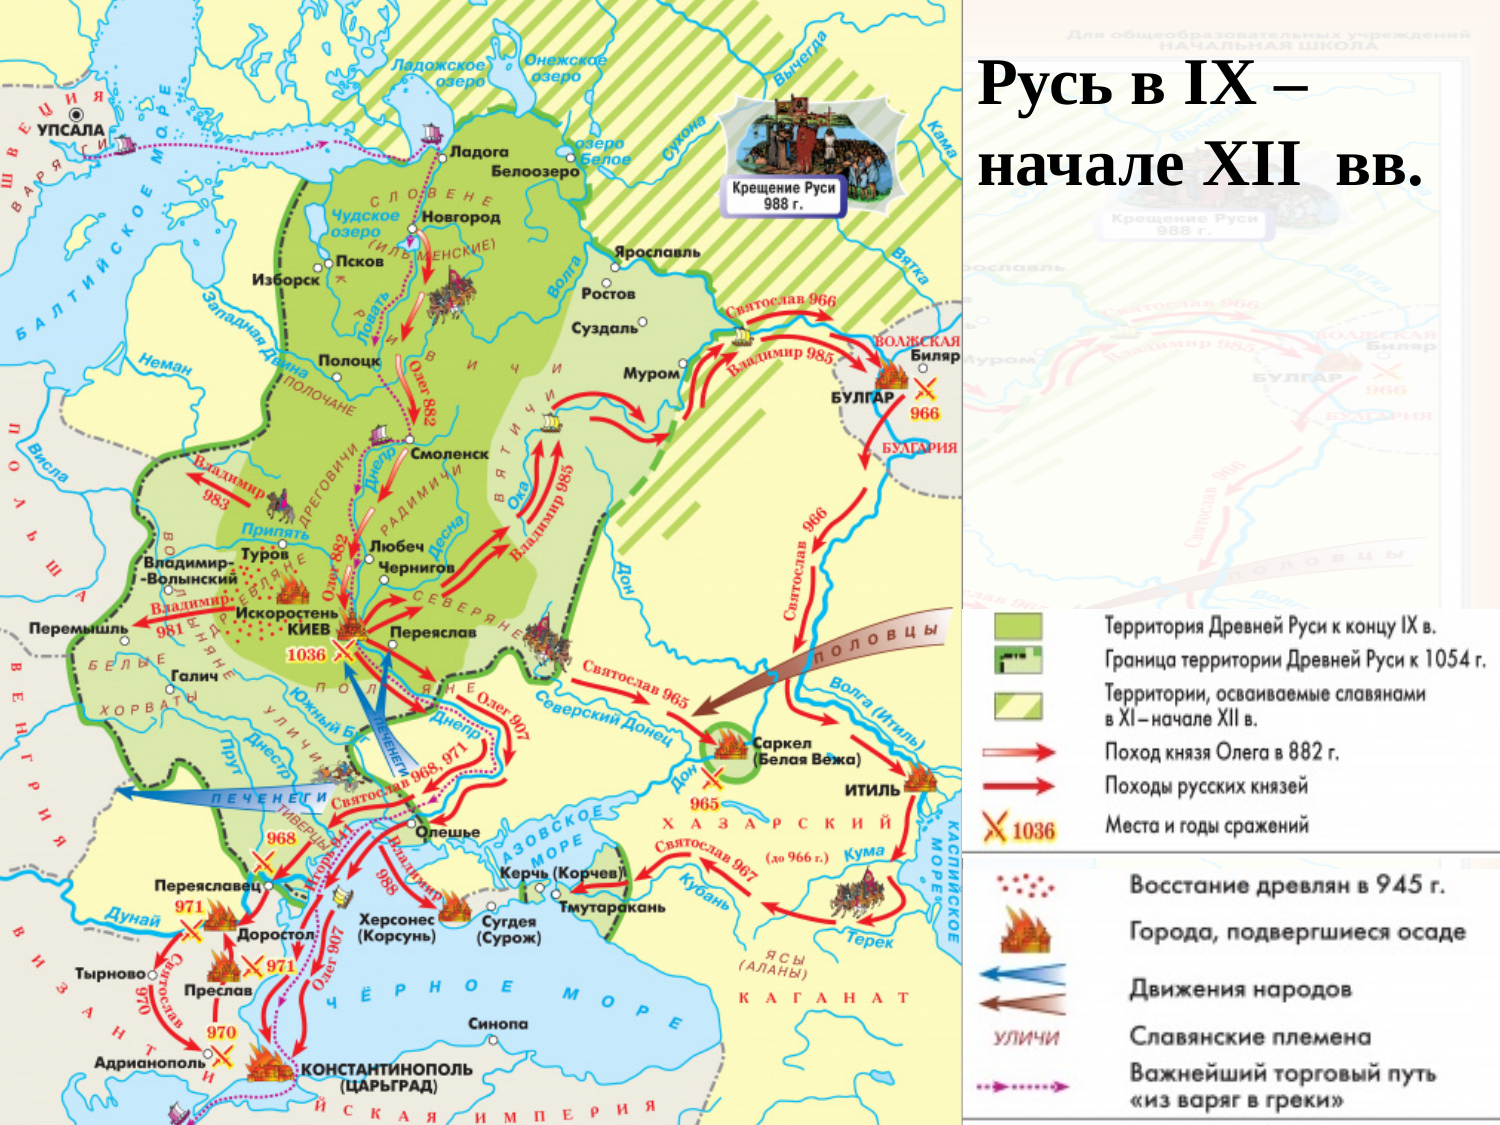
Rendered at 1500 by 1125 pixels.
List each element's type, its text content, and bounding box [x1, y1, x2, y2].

text_box Русь в IX – начале XII вв. [968, 30, 1500, 206]
picture [0, 0, 1500, 1125]
